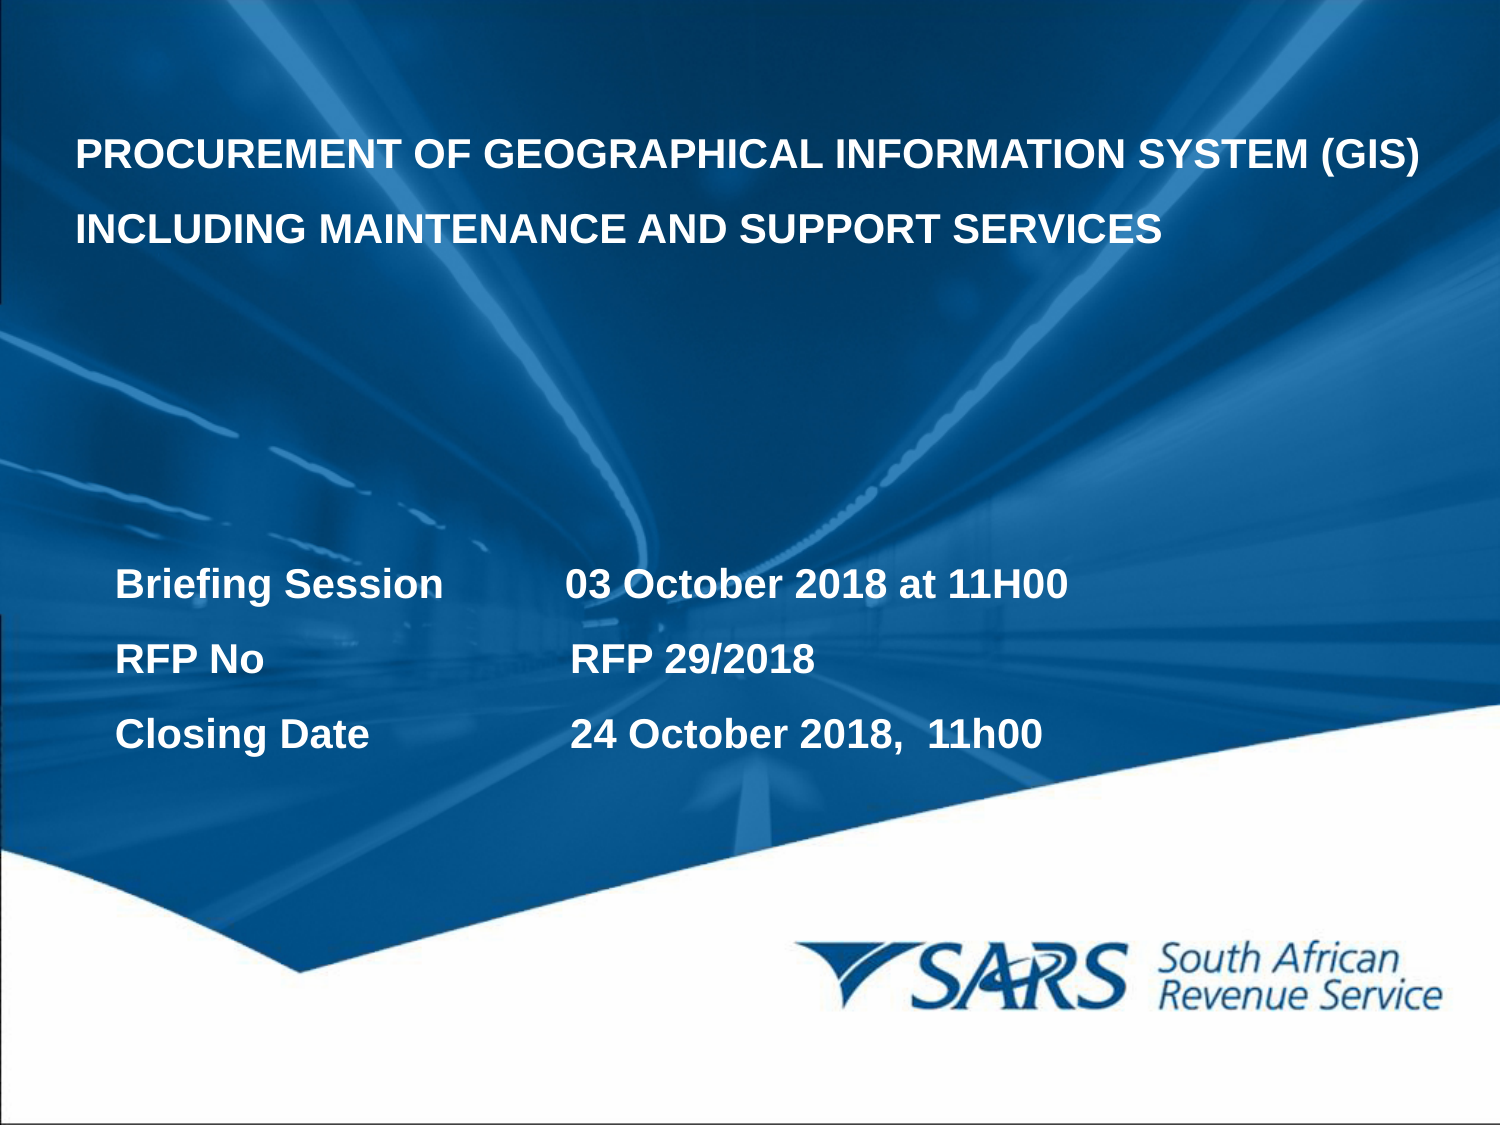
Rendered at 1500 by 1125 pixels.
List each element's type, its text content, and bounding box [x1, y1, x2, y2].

subtitle PROCUREMENT OF GEOGRAPHICAL INFORMATION SYSTEM (GIS) INCLUDING MAINTENANCE AND SUPPORT SERVICES [74, 101, 1428, 254]
text_box Briefing Session 03 October 2018 at 11H00 RFP No RFP 29/2018 Closing Date 24 October 2018, 11h00 [99, 524, 1239, 765]
picture [0, 0, 1500, 1125]
